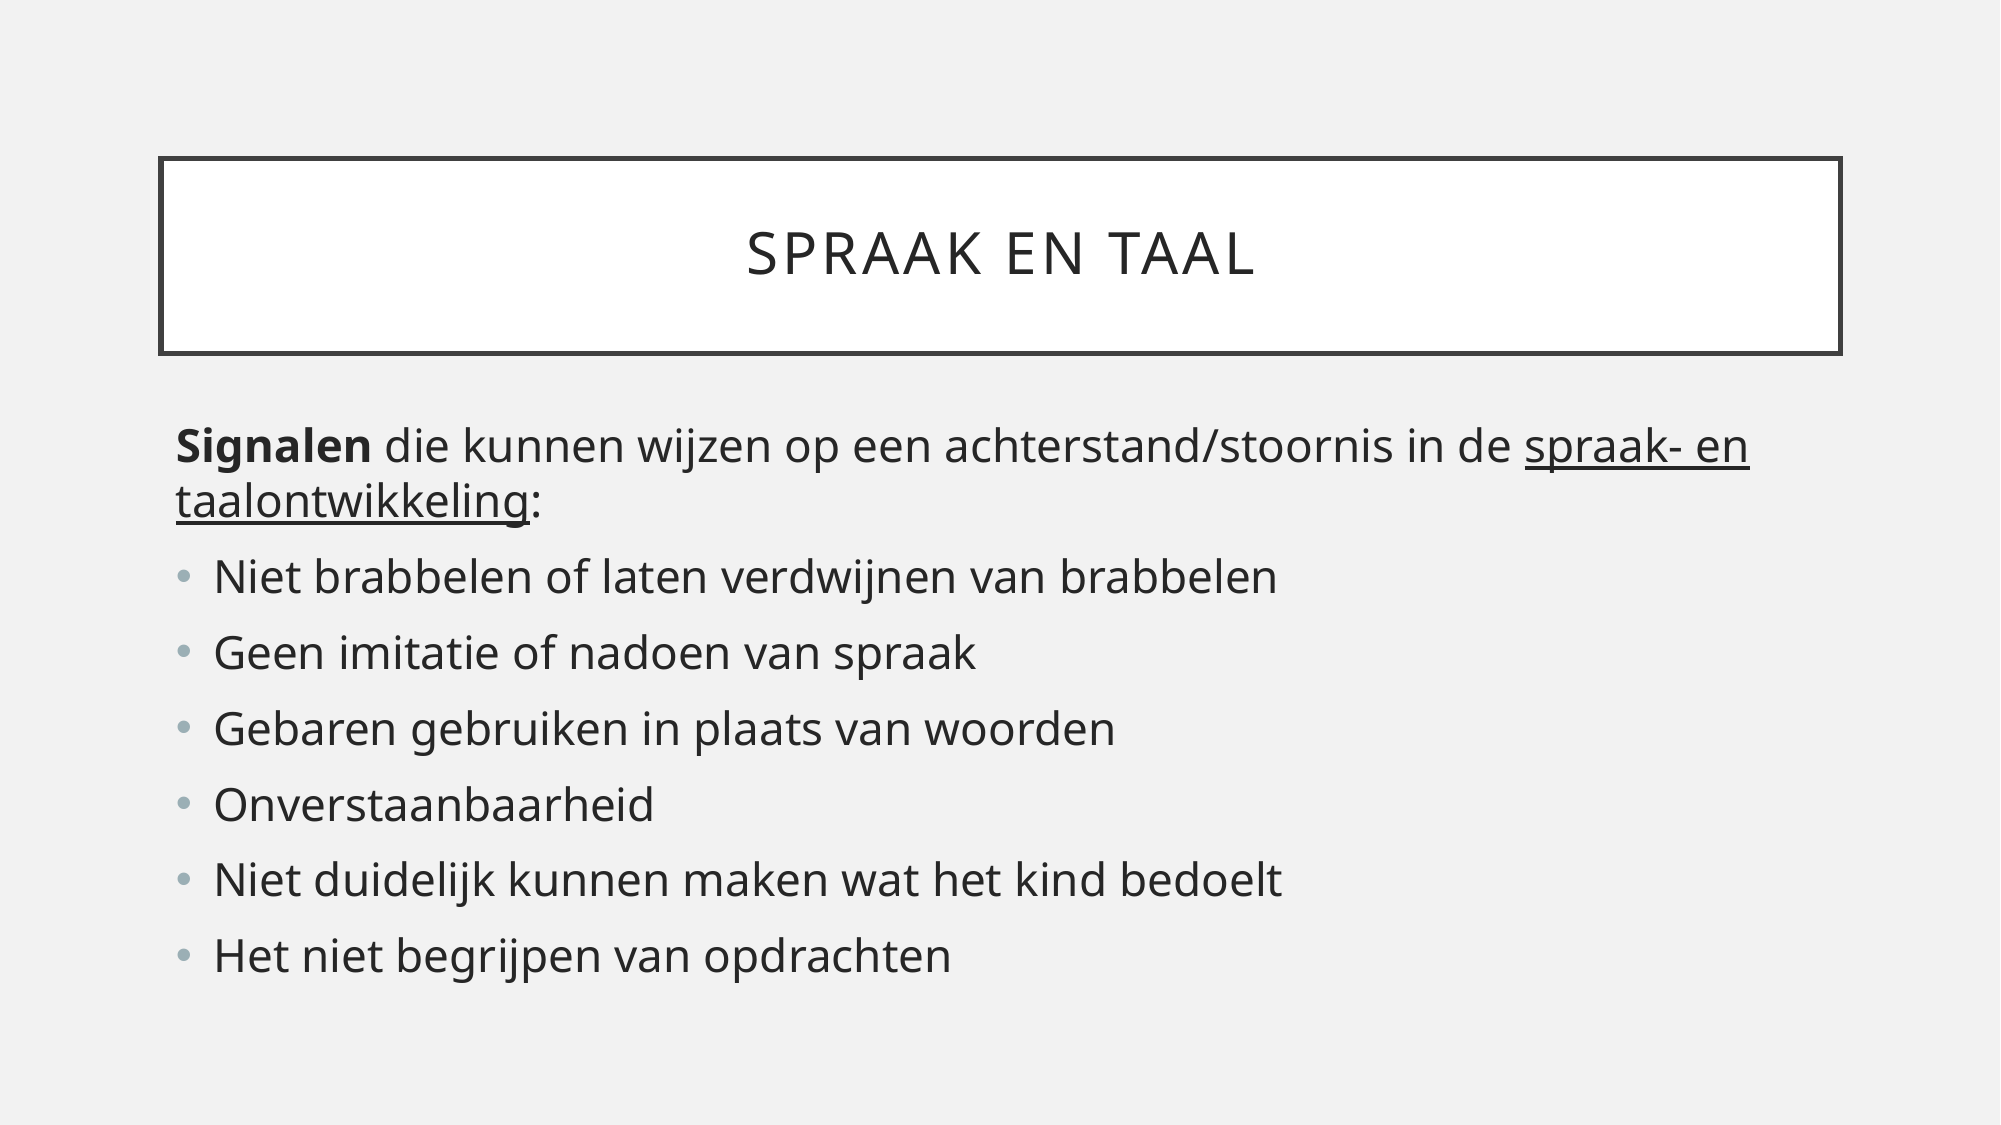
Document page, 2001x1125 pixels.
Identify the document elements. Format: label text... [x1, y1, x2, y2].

title Spraak en taal [158, 156, 1843, 356]
list Signalen die kunnen wijzen op een achterstand/stoornis in de spraak- en taalontwikkeling: Niet brabbelen of laten verdwijnen van brabbelen Geen imitatie of nadoen van spraak Gebaren gebruiken in plaats van woorden Onverstaanbaarheid Niet duidelijk kunnen maken wat het kind bedoelt Het niet begrijpen van opdrachten [160, 409, 1841, 1063]
